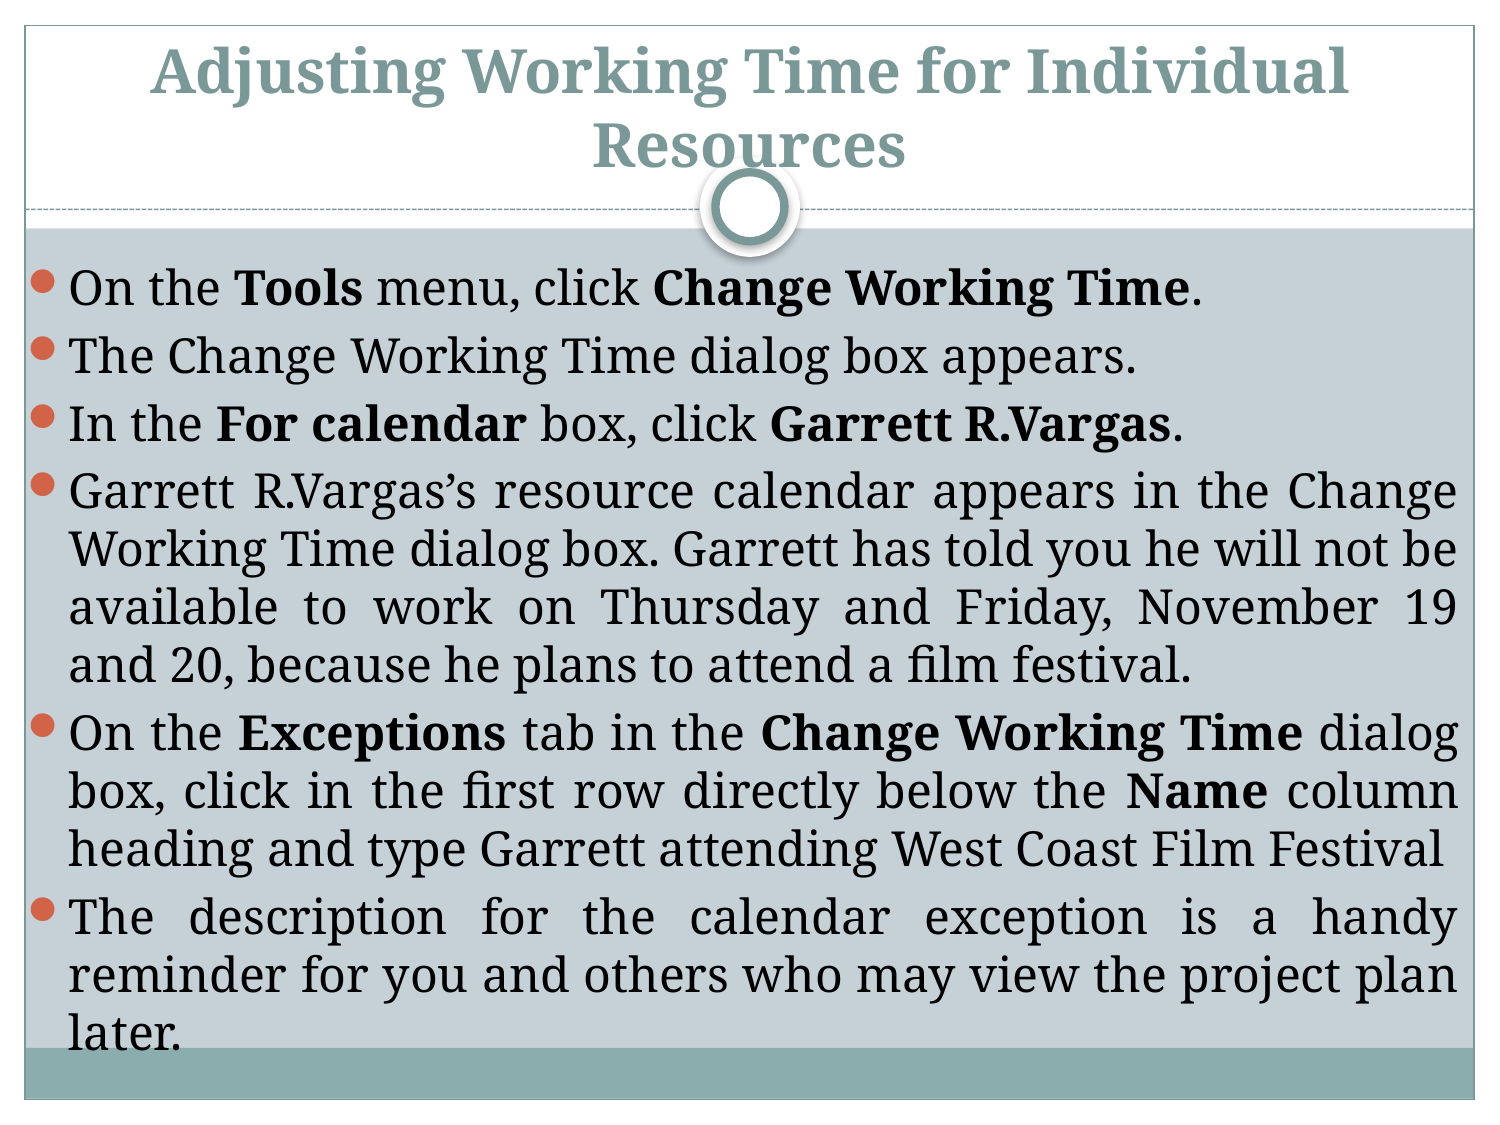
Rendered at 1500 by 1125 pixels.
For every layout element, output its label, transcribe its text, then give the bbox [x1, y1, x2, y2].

list On the Tools menu, click Change Working Time. The Change Working Time dialog box appears. In the For calendar box, click Garrett R.Vargas. Garrett R.Vargas’s resource calendar appears in the Change Working Time dialog box. Garrett has told you he will not be available to work on Thursday and Friday, November 19 and 20, because he plans to attend a film festival. On the Exceptions tab in the Change Working Time dialog box, click in the first row directly below the Name column heading and type Garrett attending West Coast Film Festival The description for the calendar exception is a handy reminder for you and others who may view the project plan later. [12, 249, 1475, 1087]
title Adjusting Working Time for Individual Resources [50, 24, 1450, 187]
